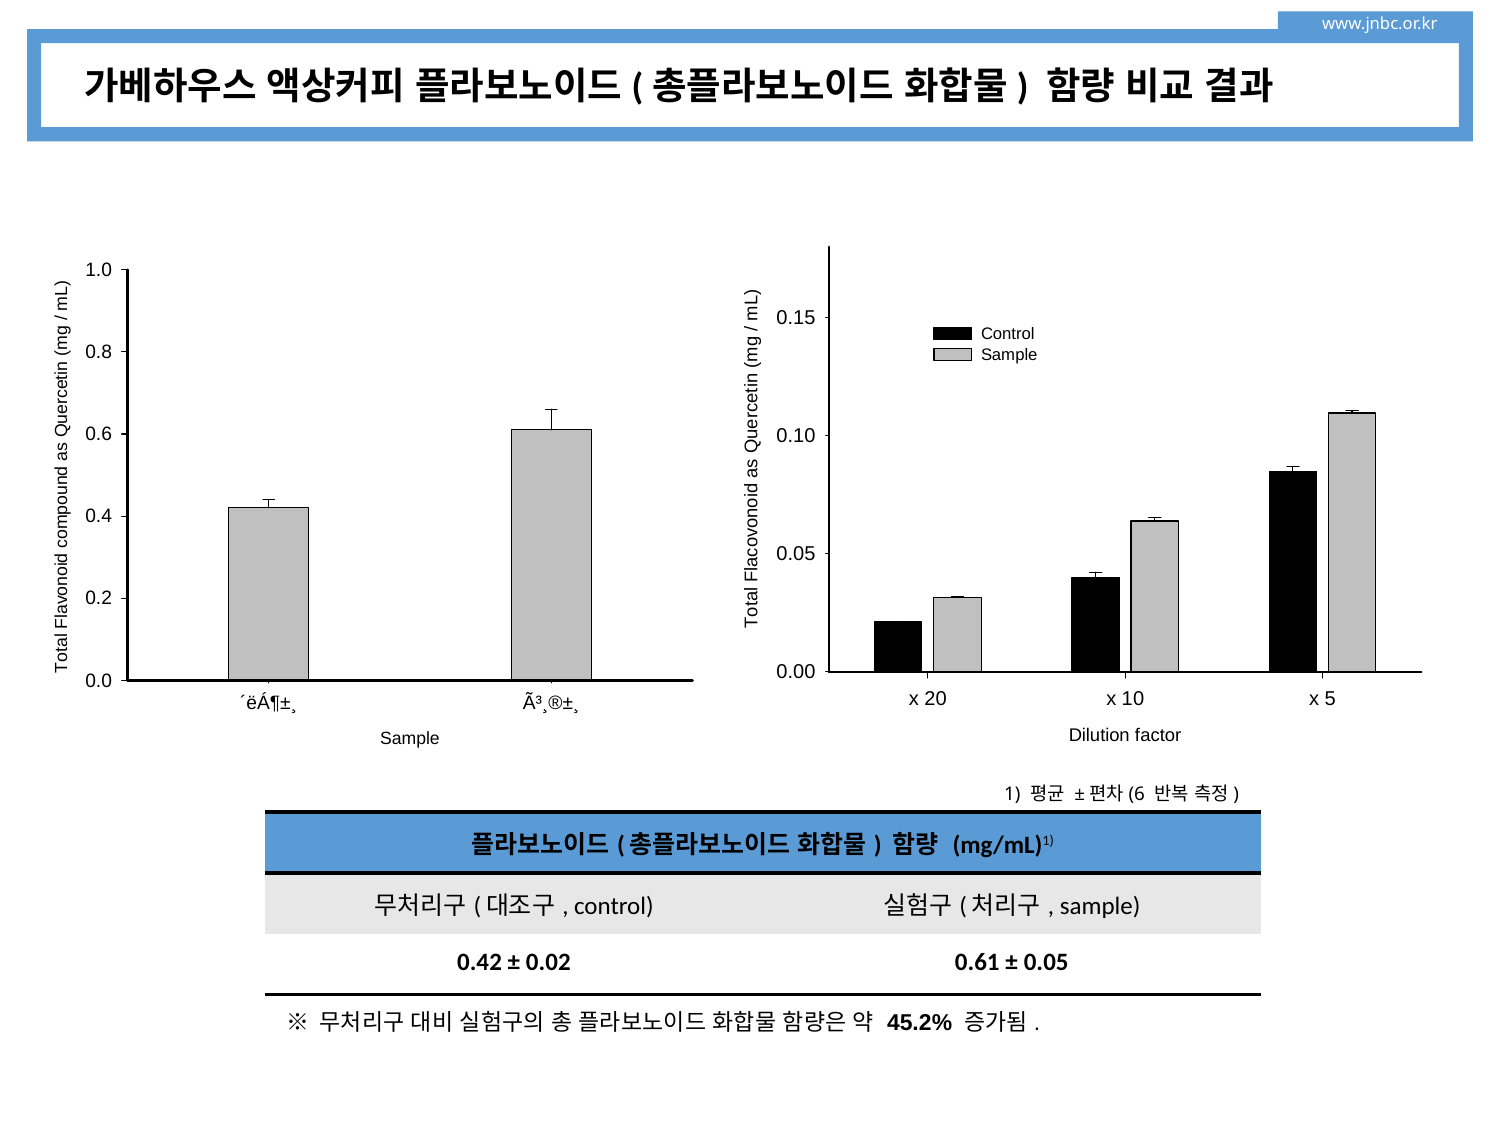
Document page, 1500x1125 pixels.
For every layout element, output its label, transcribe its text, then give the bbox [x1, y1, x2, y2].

table_cell 0.42 ± 0.02 [265, 934, 763, 993]
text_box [27, 11, 1473, 142]
text_box www.jnbc.or.kr [1307, 5, 1500, 41]
table_cell 실험구(처리구, sample) [763, 875, 1261, 934]
table_header 플라보노이드(총플라보노이드 화합물) 함량 (mg/mL)1) [265, 814, 1261, 871]
text_box ※ 무처리구 대비 실험구의 총 플라보노이드 화합물 함량은 약 45.2% 증가됨. [271, 1000, 1056, 1043]
text_box 1) 평균 ±편차(6 반복 측정) [989, 774, 1259, 812]
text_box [735, 181, 1479, 751]
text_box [48, 209, 735, 751]
table_cell 0.61 ± 0.05 [763, 934, 1261, 993]
table_cell 무처리구(대조구, control) [265, 875, 763, 934]
